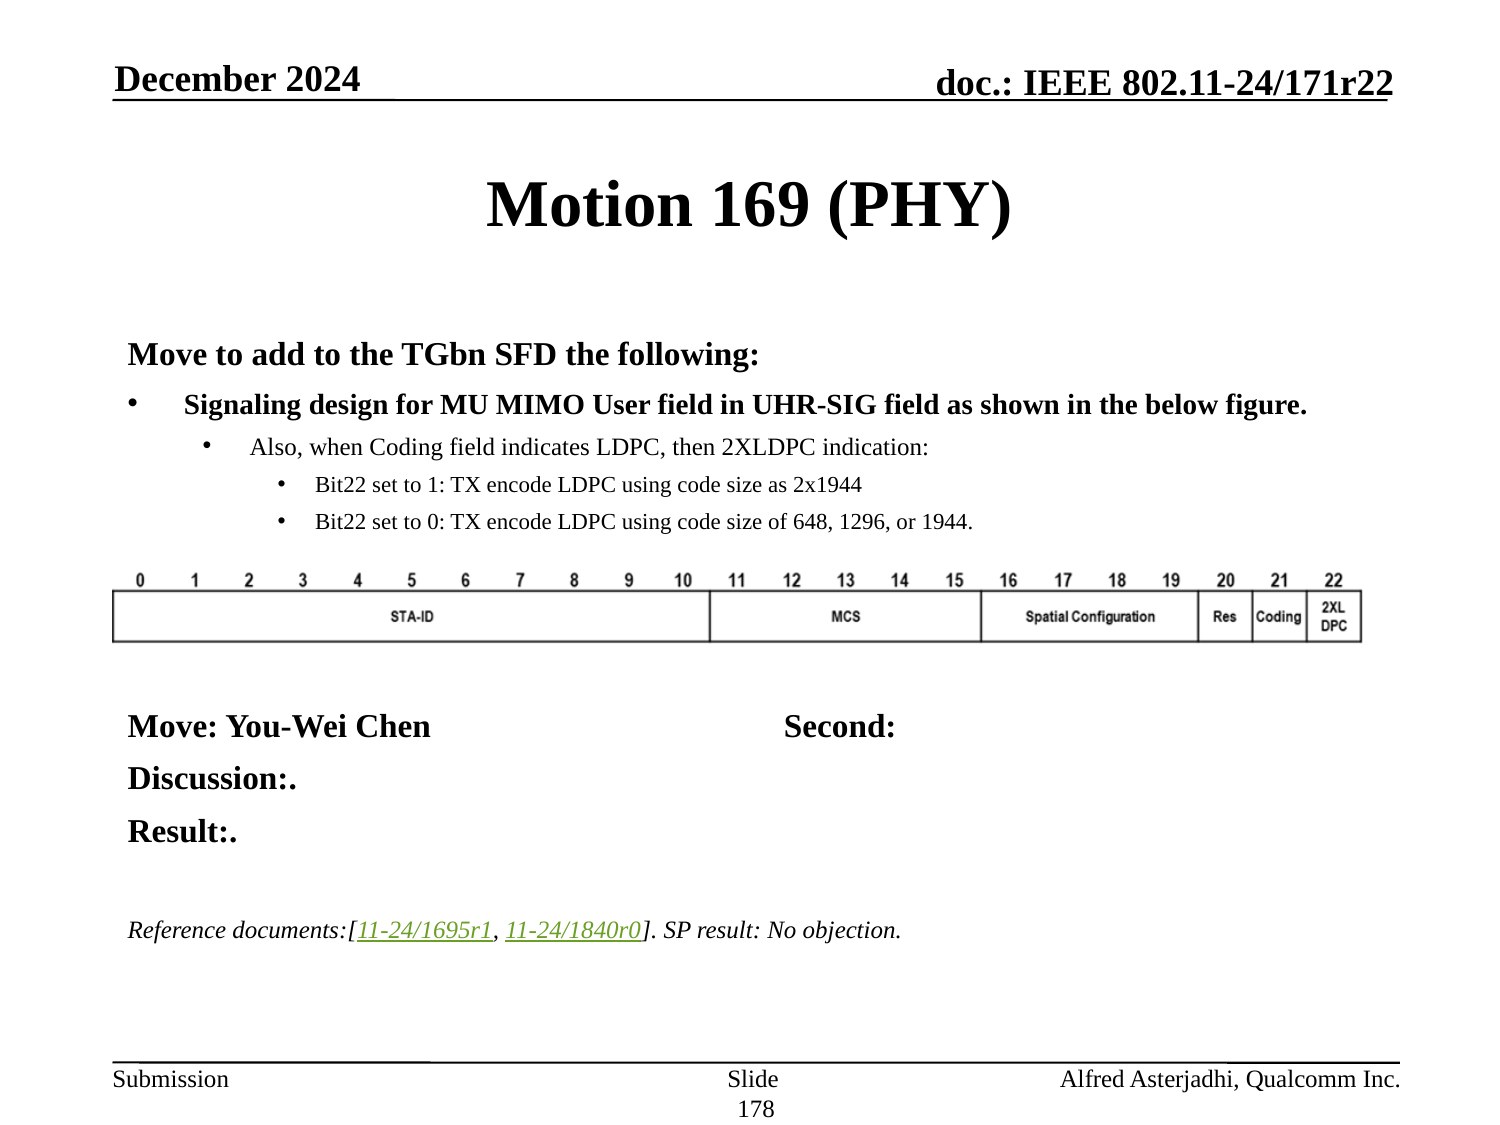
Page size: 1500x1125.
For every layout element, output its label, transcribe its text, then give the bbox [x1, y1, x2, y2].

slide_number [114, 54, 423, 100]
list Move to add to the TGbn SFD the following: Signaling design for MU MIMO User field in UHR-SIG field as shown in the below figure. Also, when Coding field indicates LDPC, then 2XLDPC indication: Bit22 set to 1: TX encode LDPC using code size as 2x1944 Bit22 set to 0: TX encode LDPC using code size of 648, 1296, or 1944. Move: You-Wei Chen Second: Discussion:. Result:. Reference documents:[11-24/1695r1, 11-24/1840r0]. SP result: No objection. [112, 324, 1388, 1000]
footer Alfred Asterjadhi, Qualcomm Inc. [878, 1061, 1402, 1093]
title Motion 169 (PHY) [112, 112, 1388, 288]
slide_number Slide 178 [712, 1061, 800, 1123]
picture [112, 562, 1363, 645]
